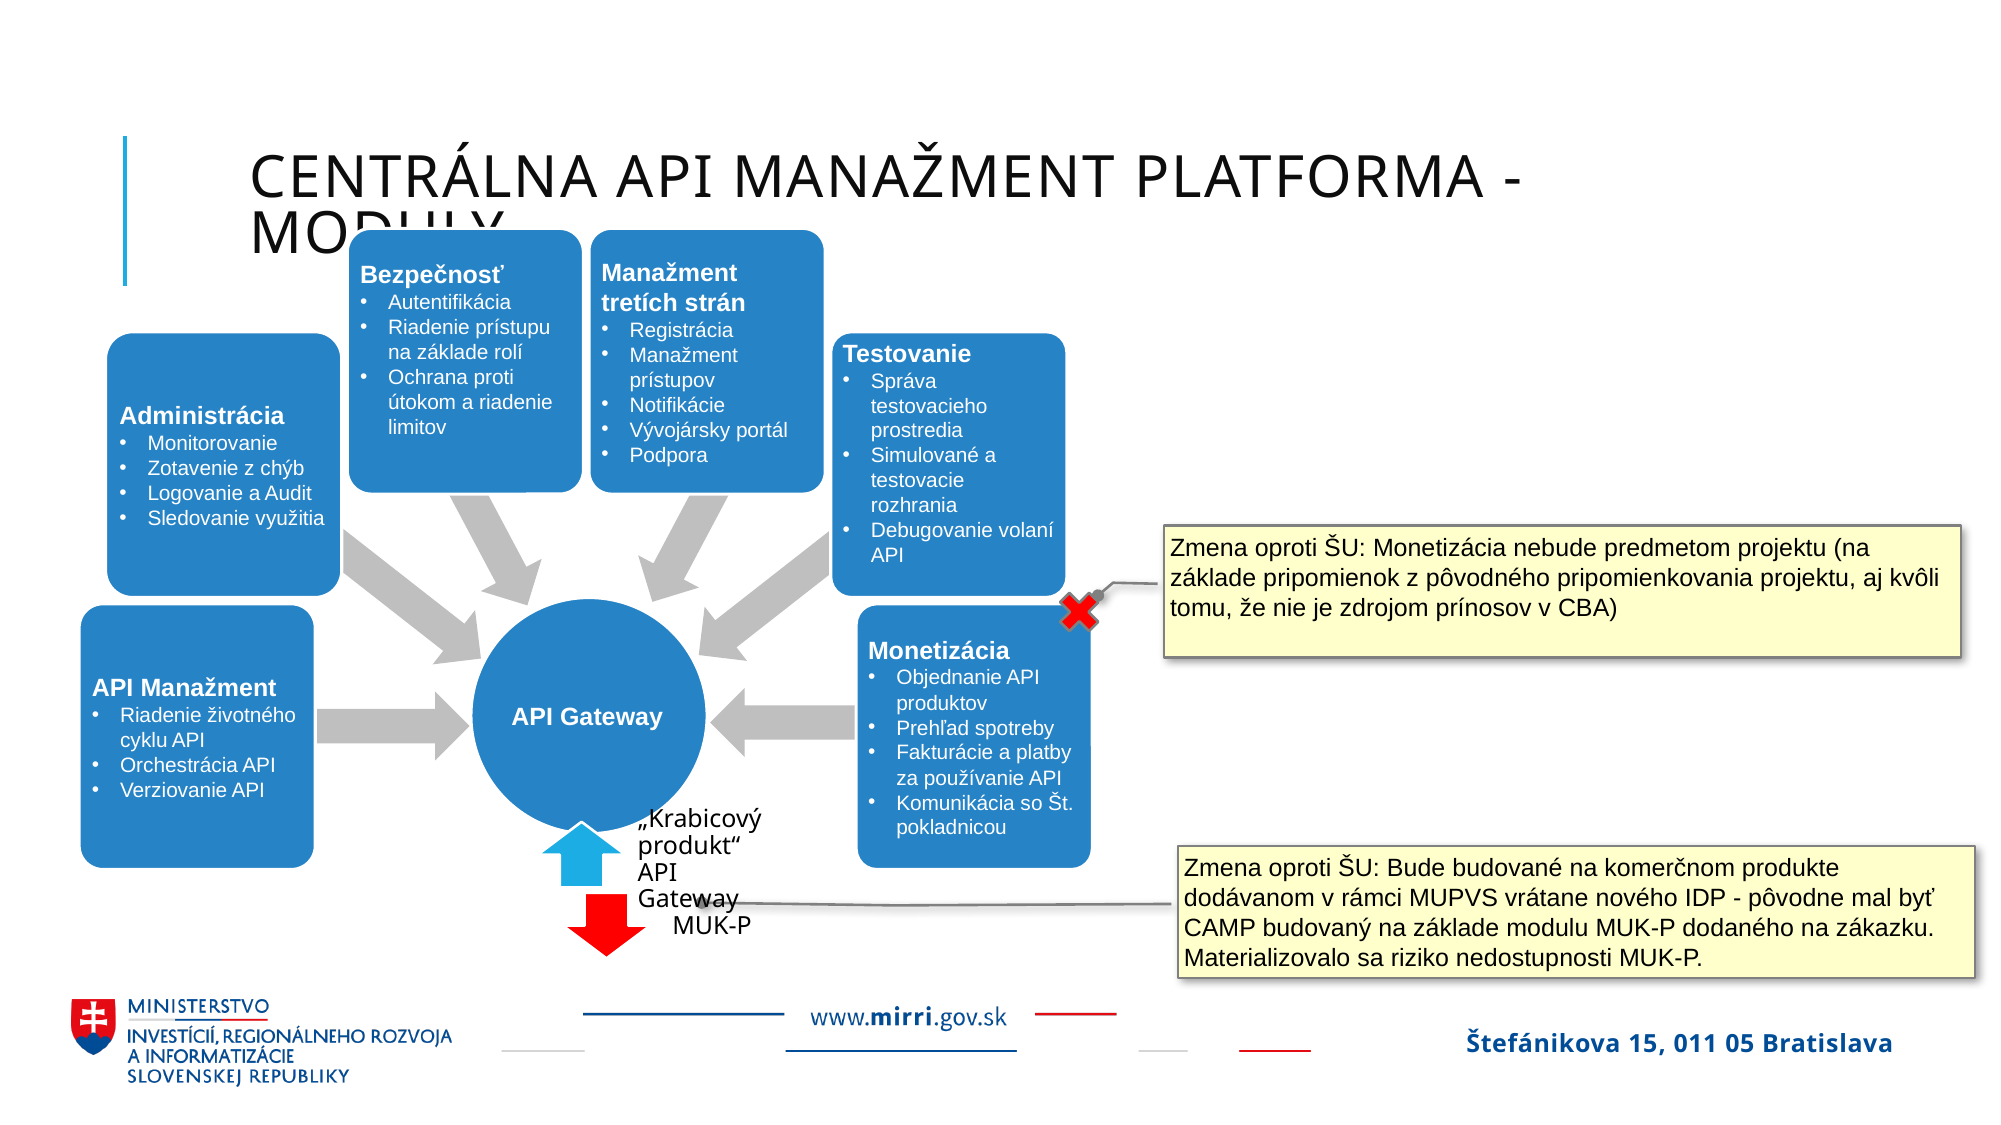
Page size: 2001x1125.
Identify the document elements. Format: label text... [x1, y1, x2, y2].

text_box [636, 496, 730, 604]
text_box Testovanie Správa testovacieho prostredia Simulované a testovacie rozhrania Debugovanie volaní API [829, 330, 1069, 600]
text_box [317, 690, 469, 762]
text_box Zmena oproti ŠU: Monetizácia nebude predmetom projektu (na základe pripomienok z pôvodného pripomienkovania projektu, aj kvôli tomu, že nie je zdrojom prínosov v CBA) [1163, 524, 1962, 659]
text_box Bezpečnosť Autentifikácia Riadenie prístupu na základe rolí Ochrana proti útokom a riadenie limitov [345, 226, 586, 496]
text_box API Manažment Riadenie životného cyklu API Orchestrácia API Verziovanie API [77, 602, 317, 872]
picture [71, 999, 452, 1087]
text_box Manažment tretích strán Registrácia Manažment prístupov Notifikácie Vývojársky portál Podpora [587, 226, 827, 496]
text_box [709, 686, 854, 759]
text_box Zmena oproti ŠU: Bude budované na komerčnom produkte dodávanom v rámci MUPVS vrátane nového IDP - pôvodne mal byť CAMP budovaný na základe modulu MUK-P dodaného na zákazku. Materializovalo sa riziko nedostupnosti MUK-P. [1177, 845, 1976, 979]
text_box [1059, 591, 1100, 632]
text_box Administrácia Monitorovanie Zotavenie z chýb Logovanie a Audit Sledovanie využitia [103, 330, 344, 600]
picture [501, 1006, 1311, 1052]
text_box API Gateway [469, 595, 709, 819]
text_box [344, 527, 483, 666]
text_box Monetizácia Objednanie API produktov Prehľad spotreby Fakturácie a platby za používanie API Komunikácia so Št. pokladnicou [854, 602, 1094, 872]
text_box [448, 496, 543, 607]
text_box [697, 529, 829, 663]
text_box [530, 821, 821, 959]
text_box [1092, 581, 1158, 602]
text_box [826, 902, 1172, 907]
title Centrálna API manažment pLATFORMA - MODULY [249, 153, 1750, 276]
